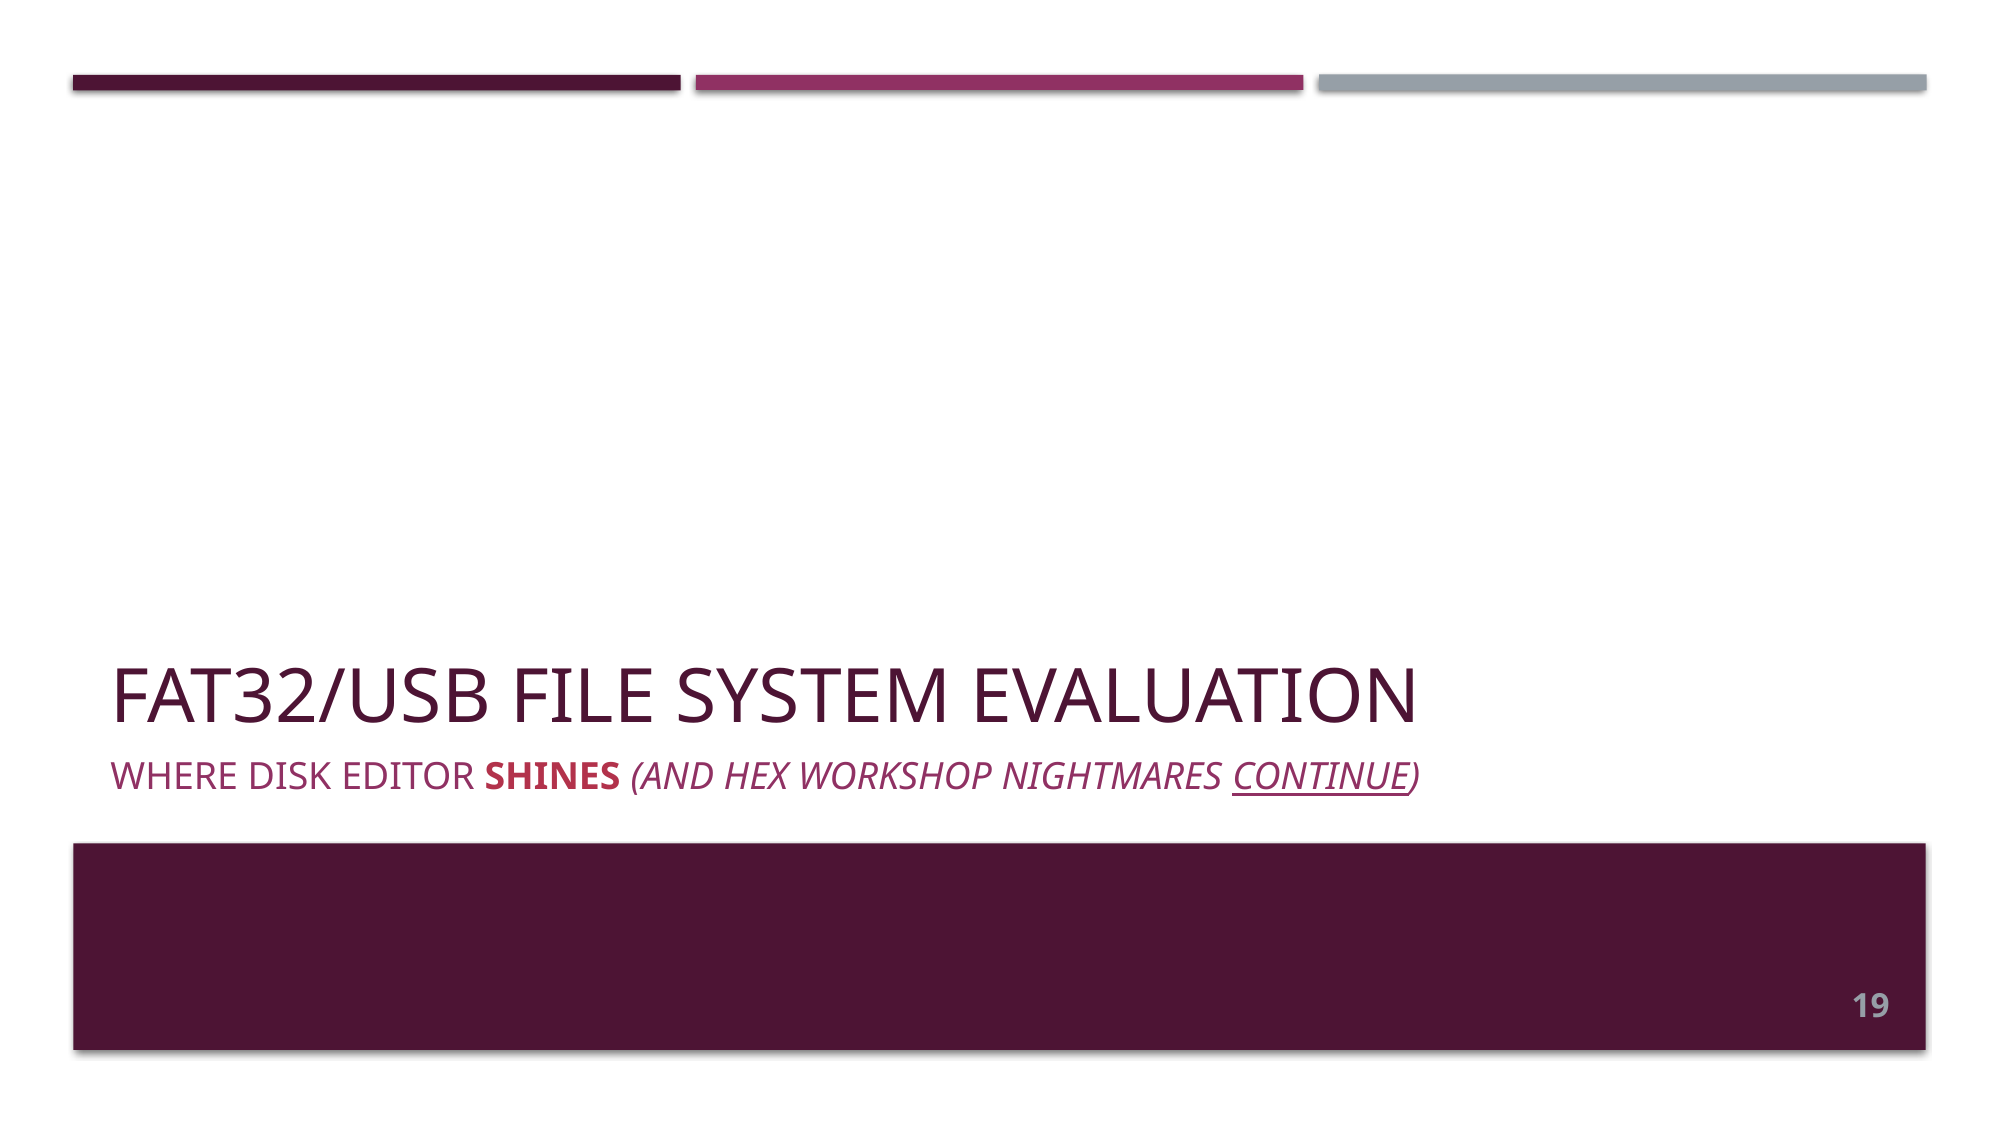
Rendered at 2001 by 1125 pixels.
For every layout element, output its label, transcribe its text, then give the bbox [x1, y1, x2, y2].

slide_number 19 [1732, 977, 1905, 1037]
title FAT32/USB File System Evaluation [95, 499, 1905, 744]
list Where disk editor shines (and hex workshop nightmares continue) [95, 744, 1905, 844]
